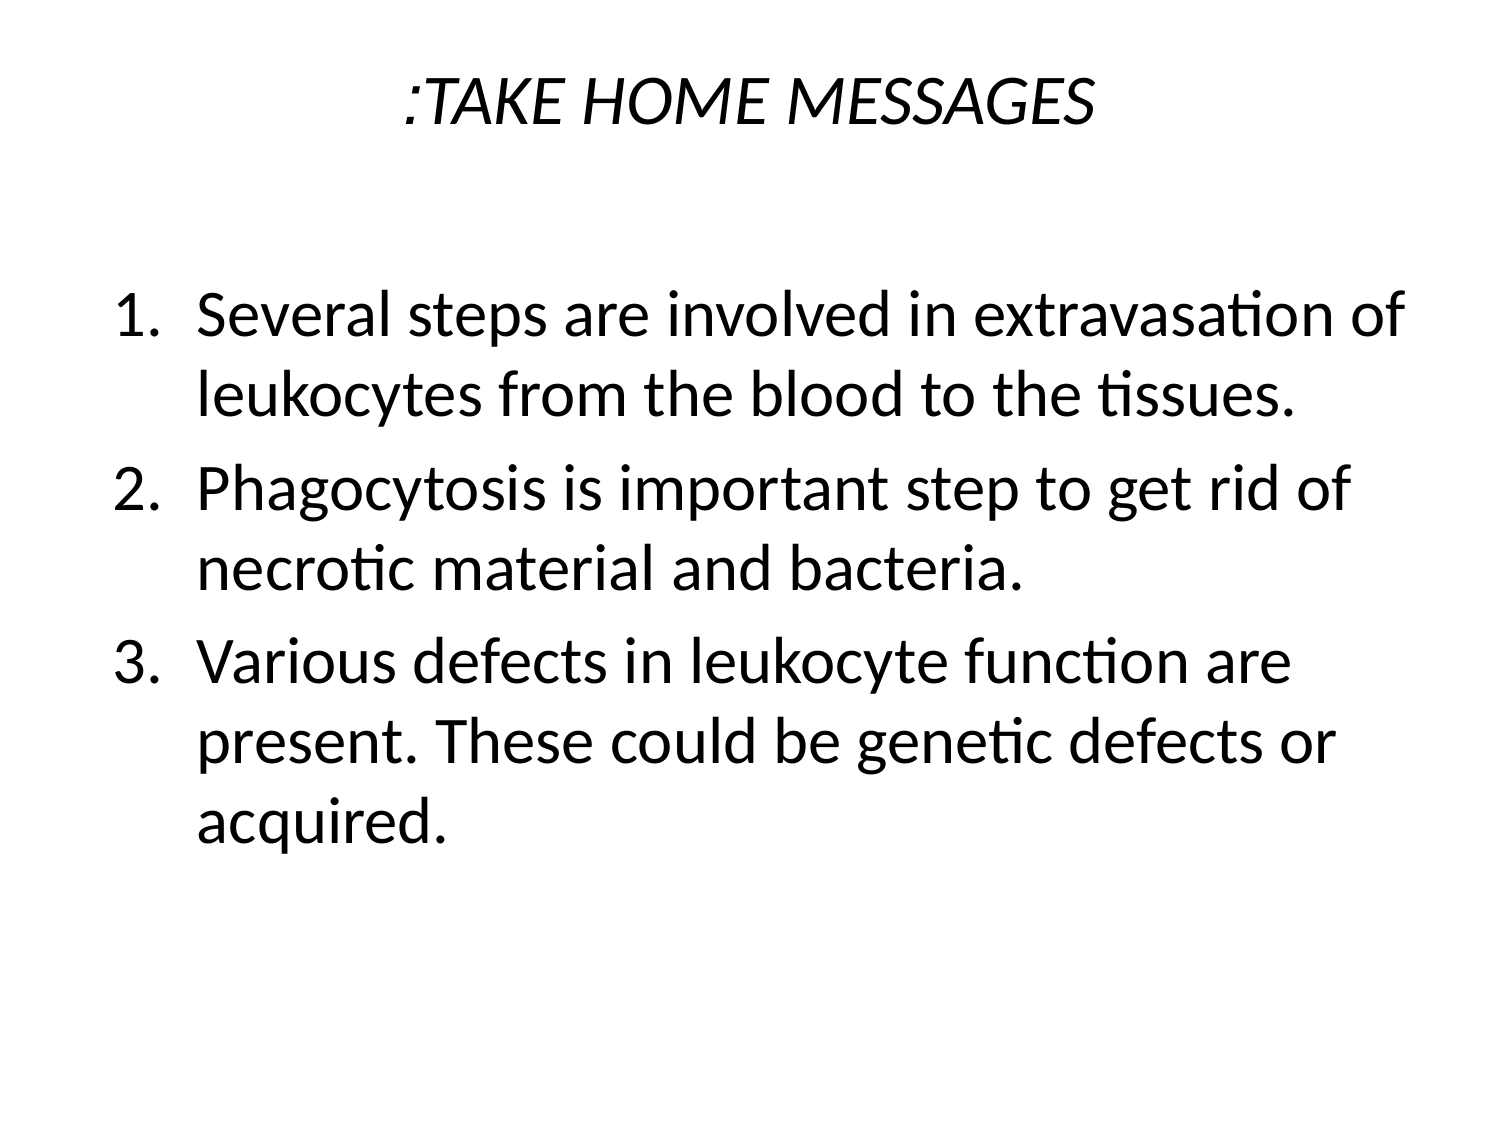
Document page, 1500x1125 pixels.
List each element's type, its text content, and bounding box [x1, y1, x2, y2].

title TAKE HOME MESSAGES: [75, 45, 1425, 233]
list Several steps are involved in extravasation of leukocytes from the blood to the tissues. Phagocytosis is important step to get rid of necrotic material and bacteria. Various defects in leukocyte function are present. These could be genetic defects or acquired. [75, 262, 1425, 1005]
